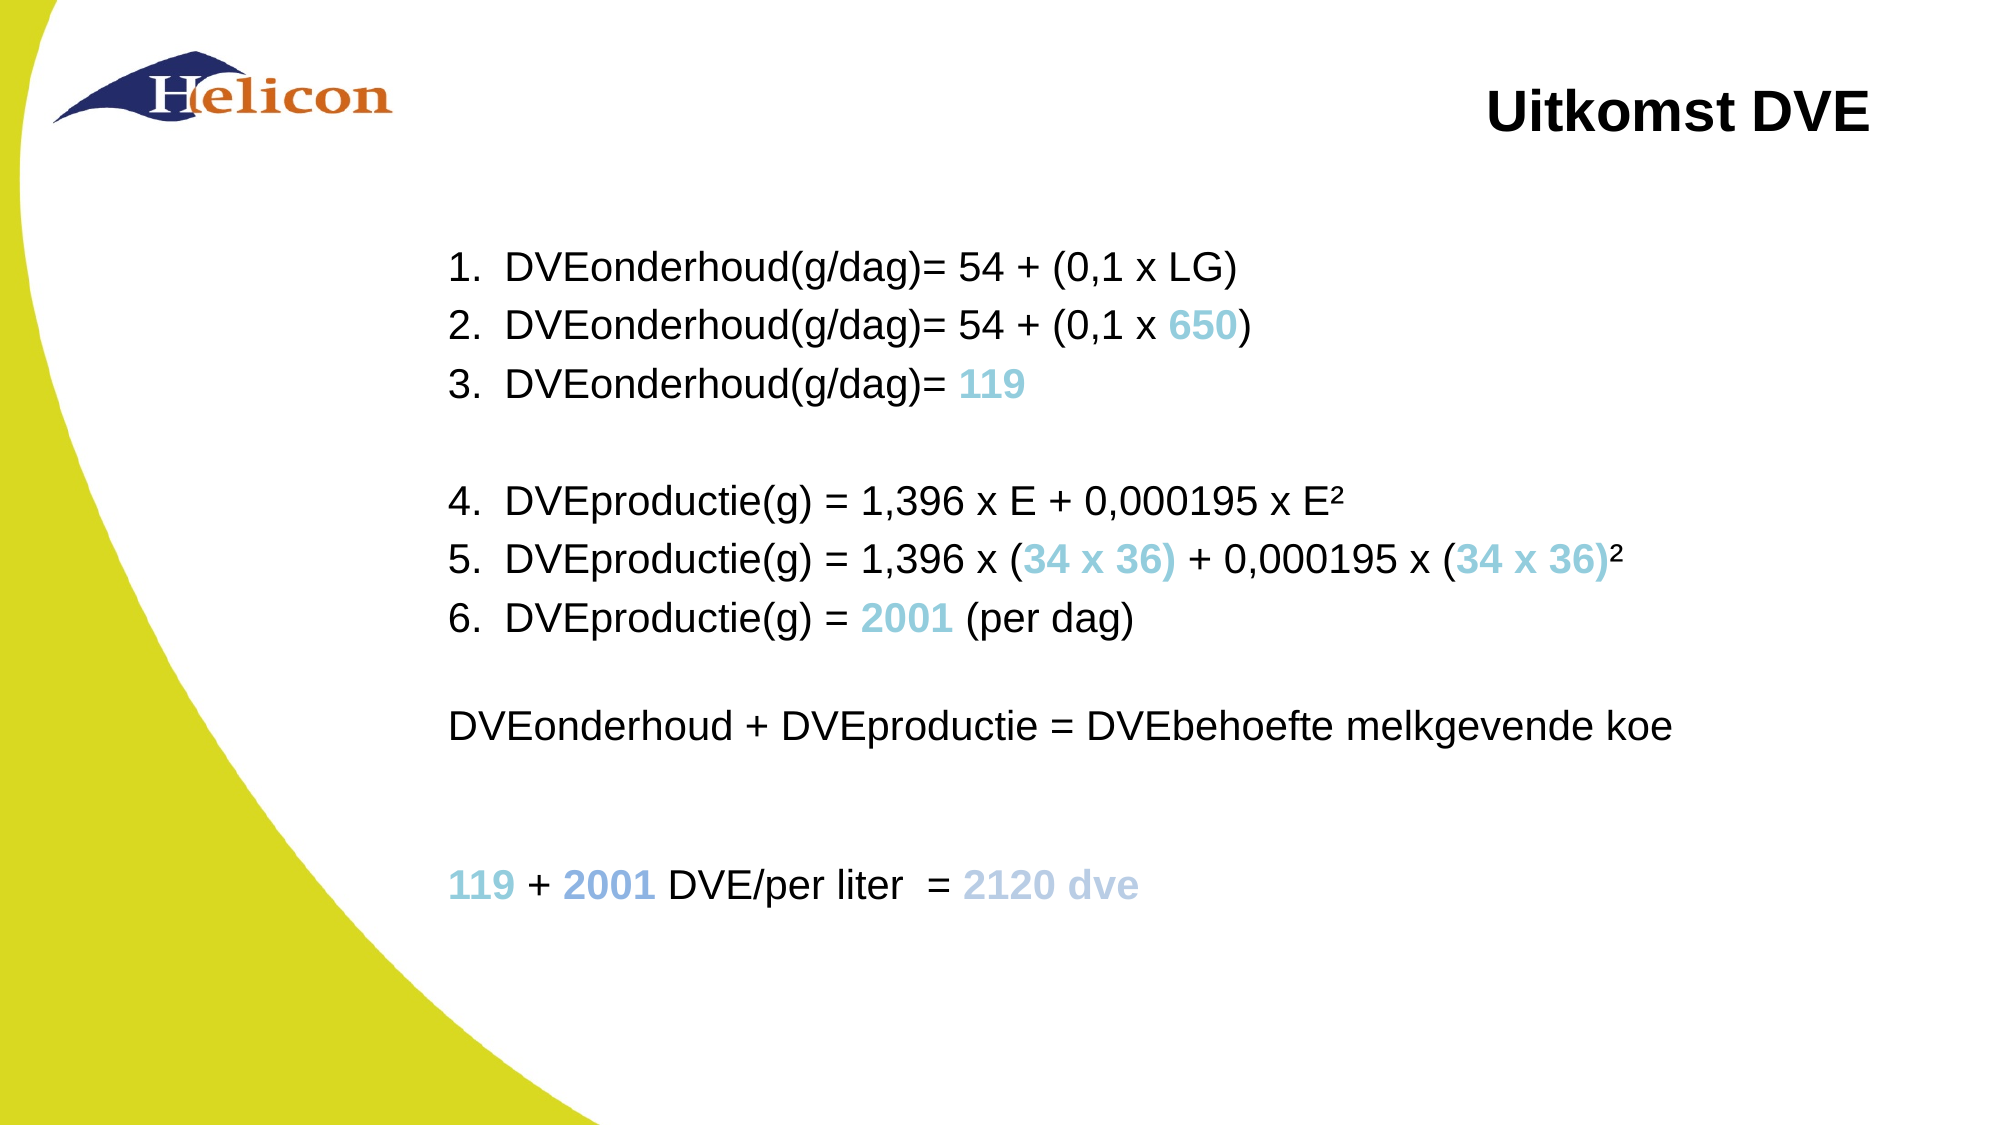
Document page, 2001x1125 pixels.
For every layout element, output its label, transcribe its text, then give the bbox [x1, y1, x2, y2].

title Uitkomst DVE [432, 54, 1887, 161]
list DVEonderhoud(g/dag)= 54 + (0,1 x LG) DVEonderhoud(g/dag)= 54 + (0,1 x 650) DVEonderhoud(g/dag)= 119 DVEproductie(g) = 1,396 x E + 0,000195 x E² DVEproductie(g) = 1,396 x (34 x 36) + 0,000195 x (34 x 36)² DVEproductie(g) = 2001 (per dag) DVEonderhoud + DVEproductie = DVEbehoefte melkgevende koe 119 + 2001 DVE/per liter = 2120 dve [432, 232, 1844, 980]
picture [0, 0, 2000, 1125]
